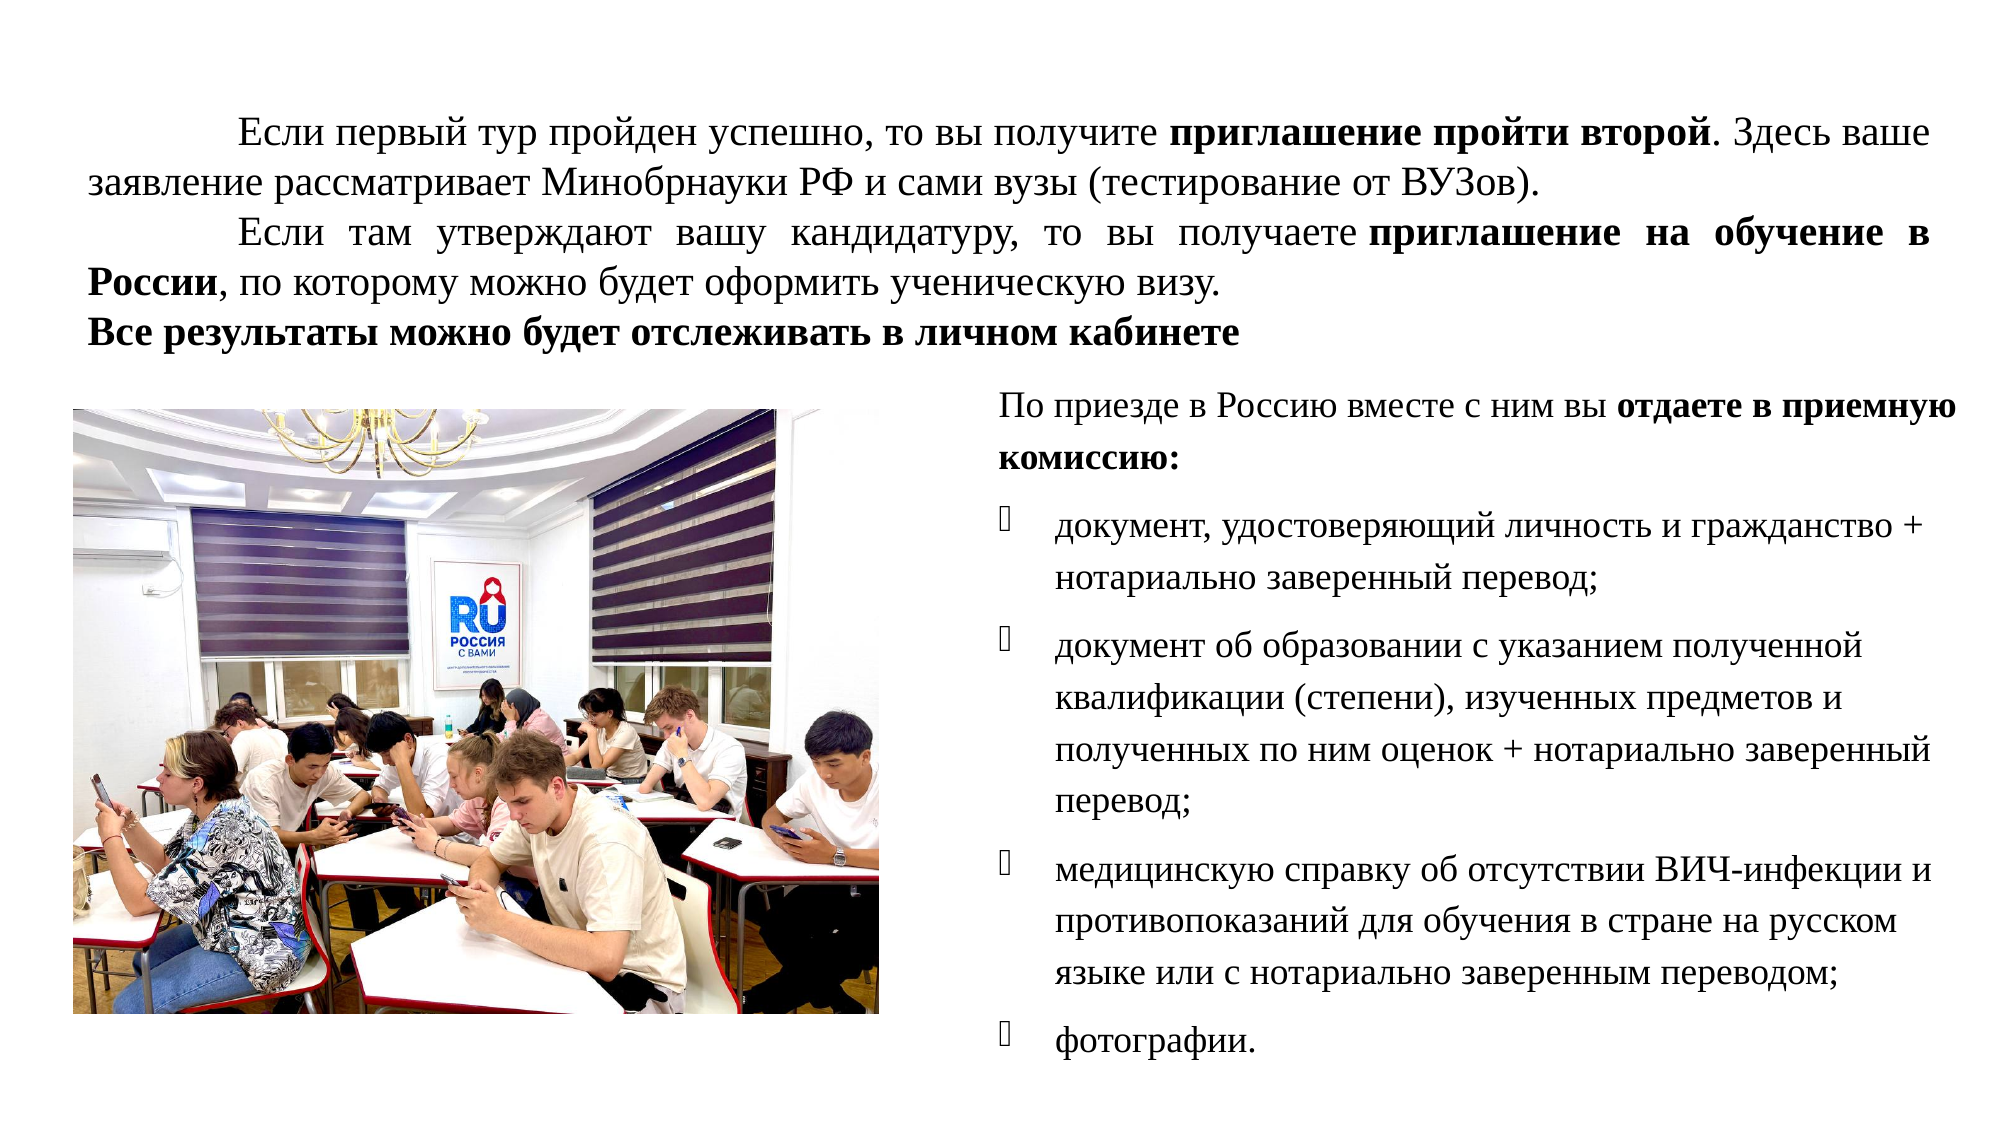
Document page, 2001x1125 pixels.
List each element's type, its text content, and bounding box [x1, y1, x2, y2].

picture [72, 409, 879, 1014]
text_box Если первый тур пройден успешно, то вы получите приглашение пройти второй. Здесь ваше заявление рассматривает Минобрнауки РФ и сами вузы (тестирование от ВУЗов). Если там утверждают вашу кандидатуру, то вы получаете приглашение на обучение в России, по которому можно будет оформить ученическую визу. Все результаты можно будет отслеживать в личном кабинете [72, 96, 1946, 362]
text_box По приезде в Россию вместе с ним вы отдаете в приемную комиссию: документ, удостоверяющий личность и гражданство + нотариально заверенный перевод; документ об образовании с указанием полученной квалификации (степени), изученных предметов и полученных по ним оценок + нотариально заверенный перевод; медицинскую справку об отсутствии ВИЧ-инфекции и противопоказаний для обучения в стране на русском языке или с нотариально заверенным переводом; фотографии. [983, 365, 1984, 1068]
